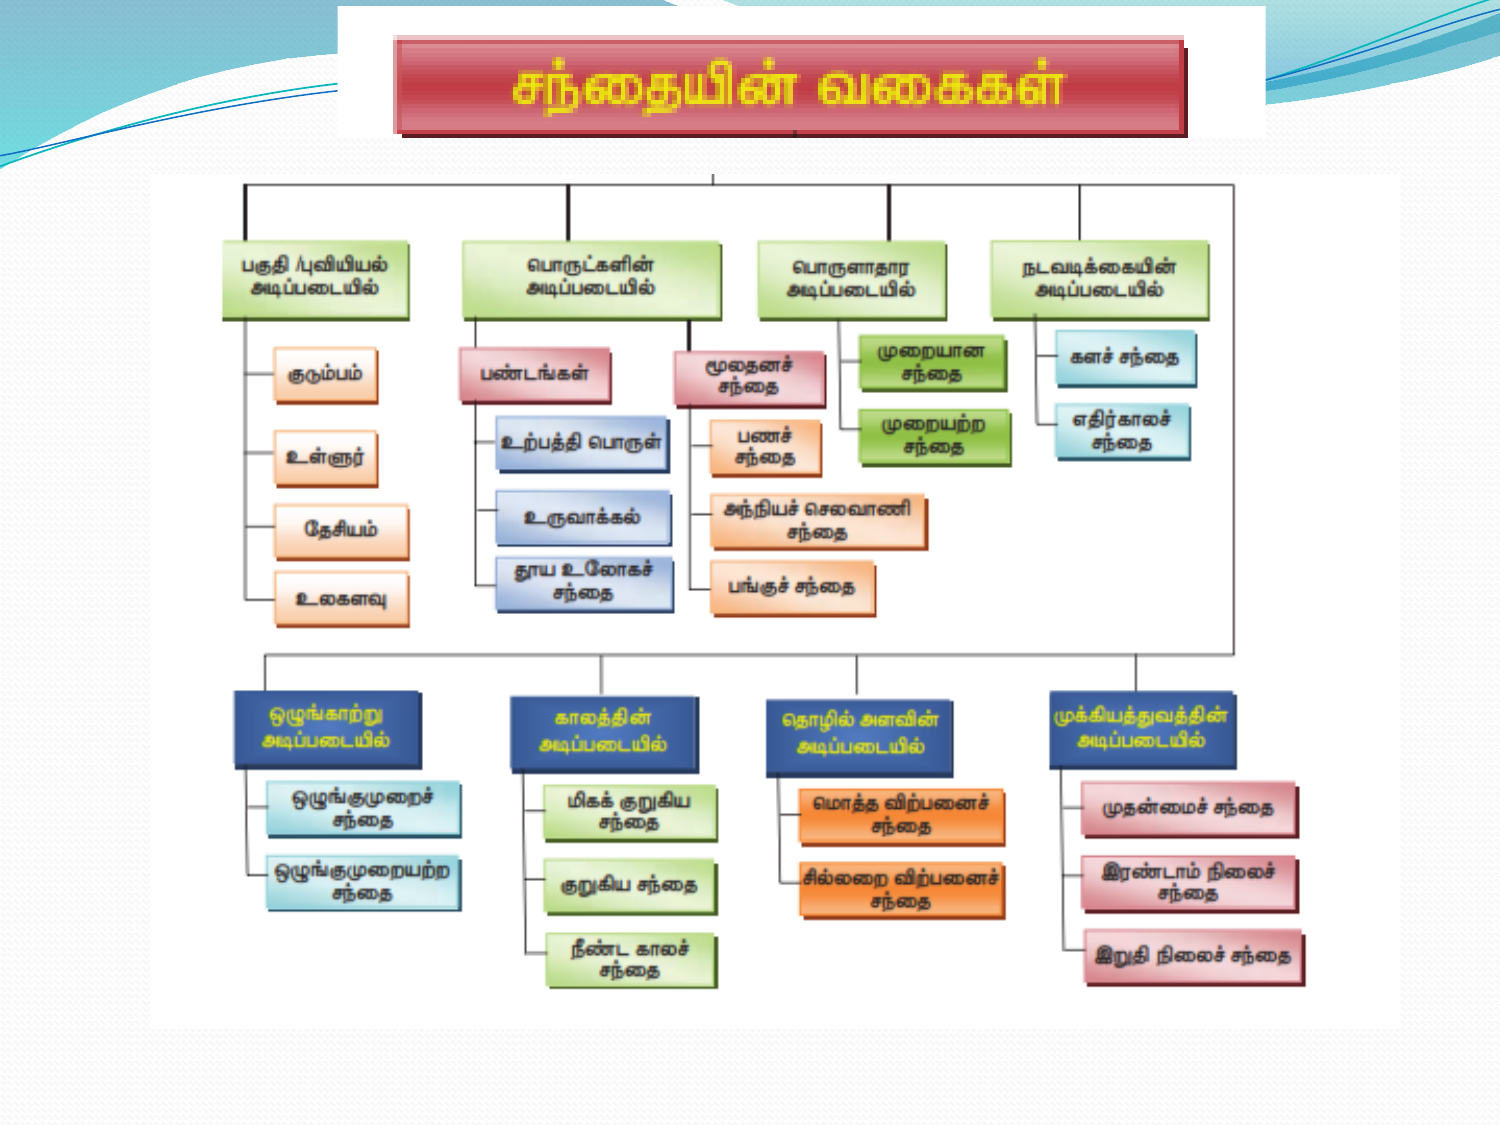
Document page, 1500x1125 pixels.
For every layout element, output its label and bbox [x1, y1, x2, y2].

list [337, 0, 1266, 138]
picture [149, 174, 1401, 1029]
